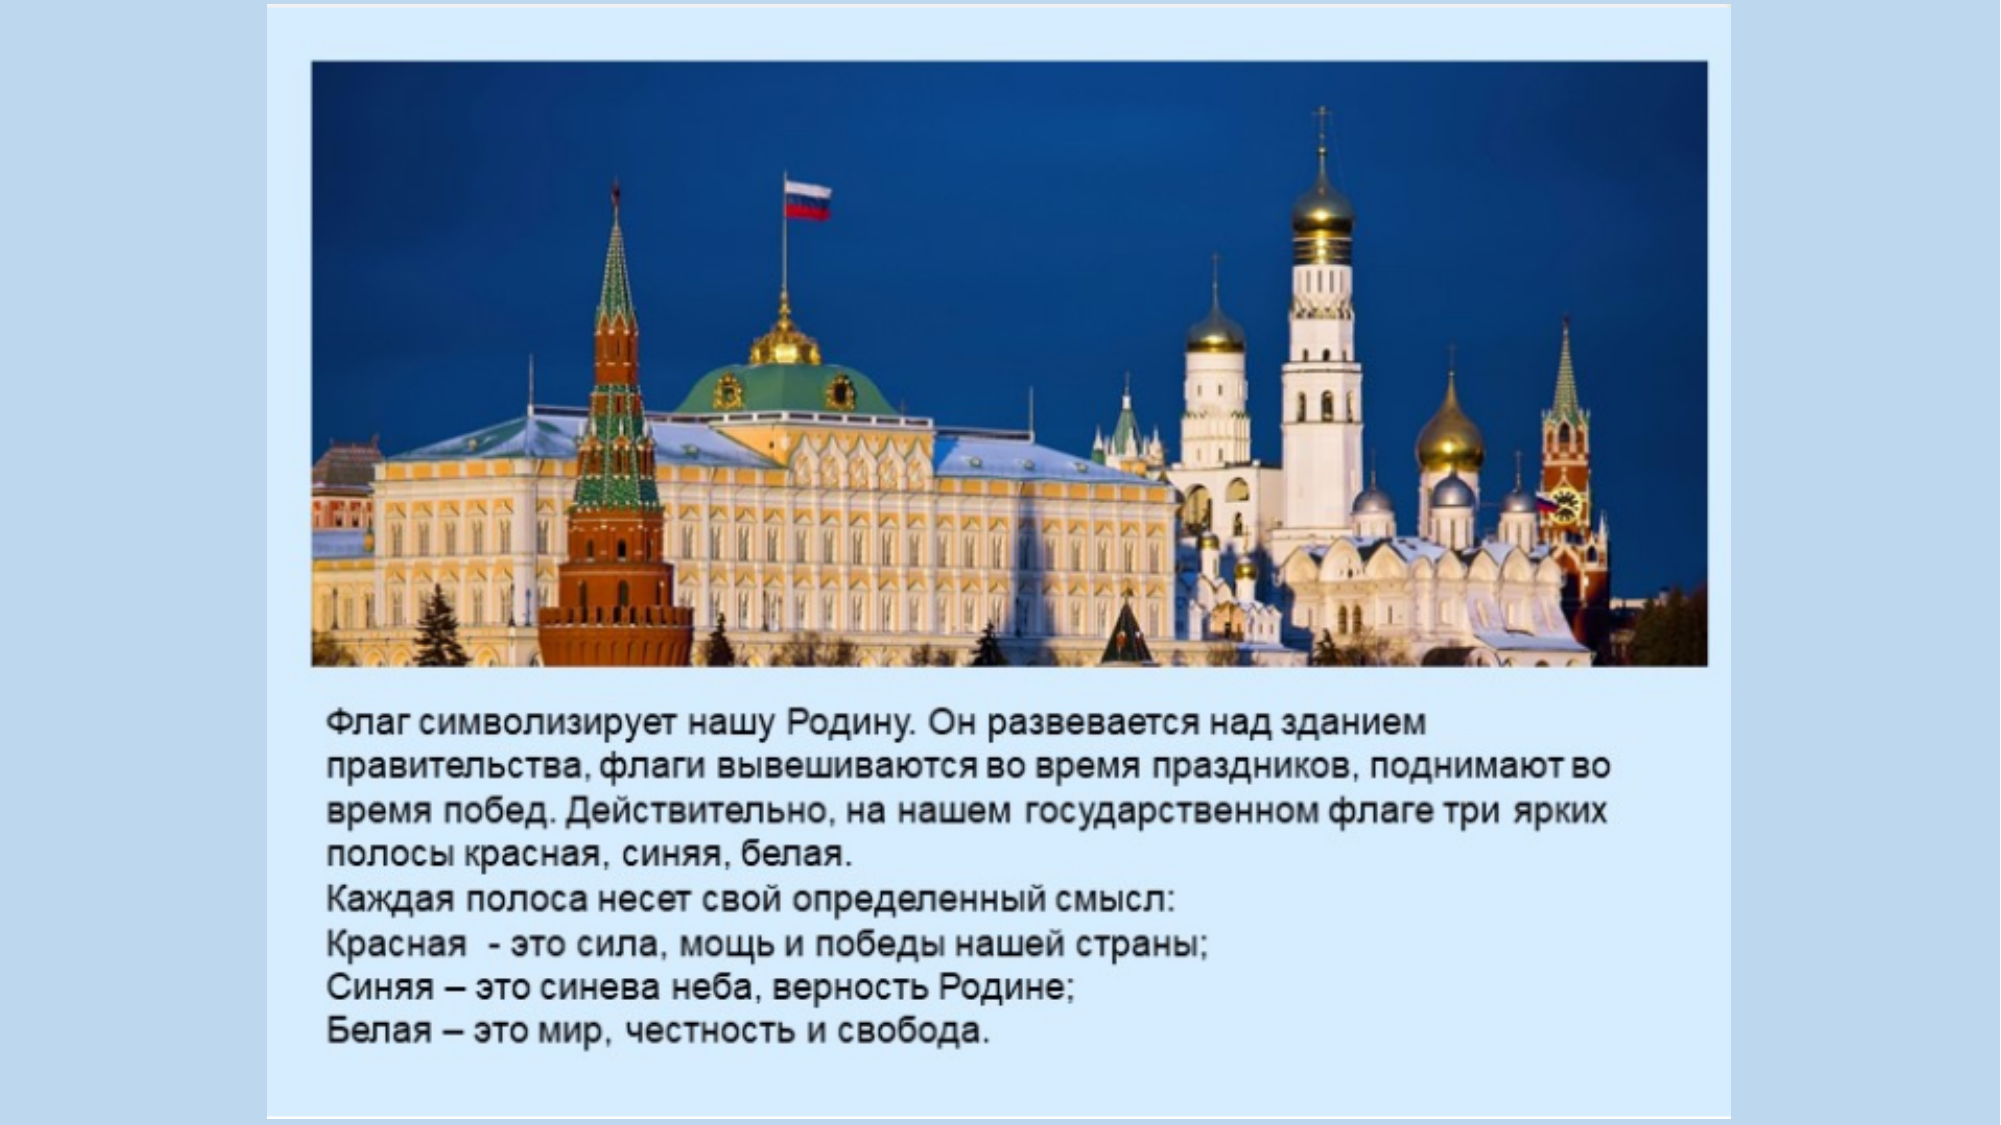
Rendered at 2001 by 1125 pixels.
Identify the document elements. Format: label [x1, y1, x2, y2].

picture [267, 4, 1731, 1119]
